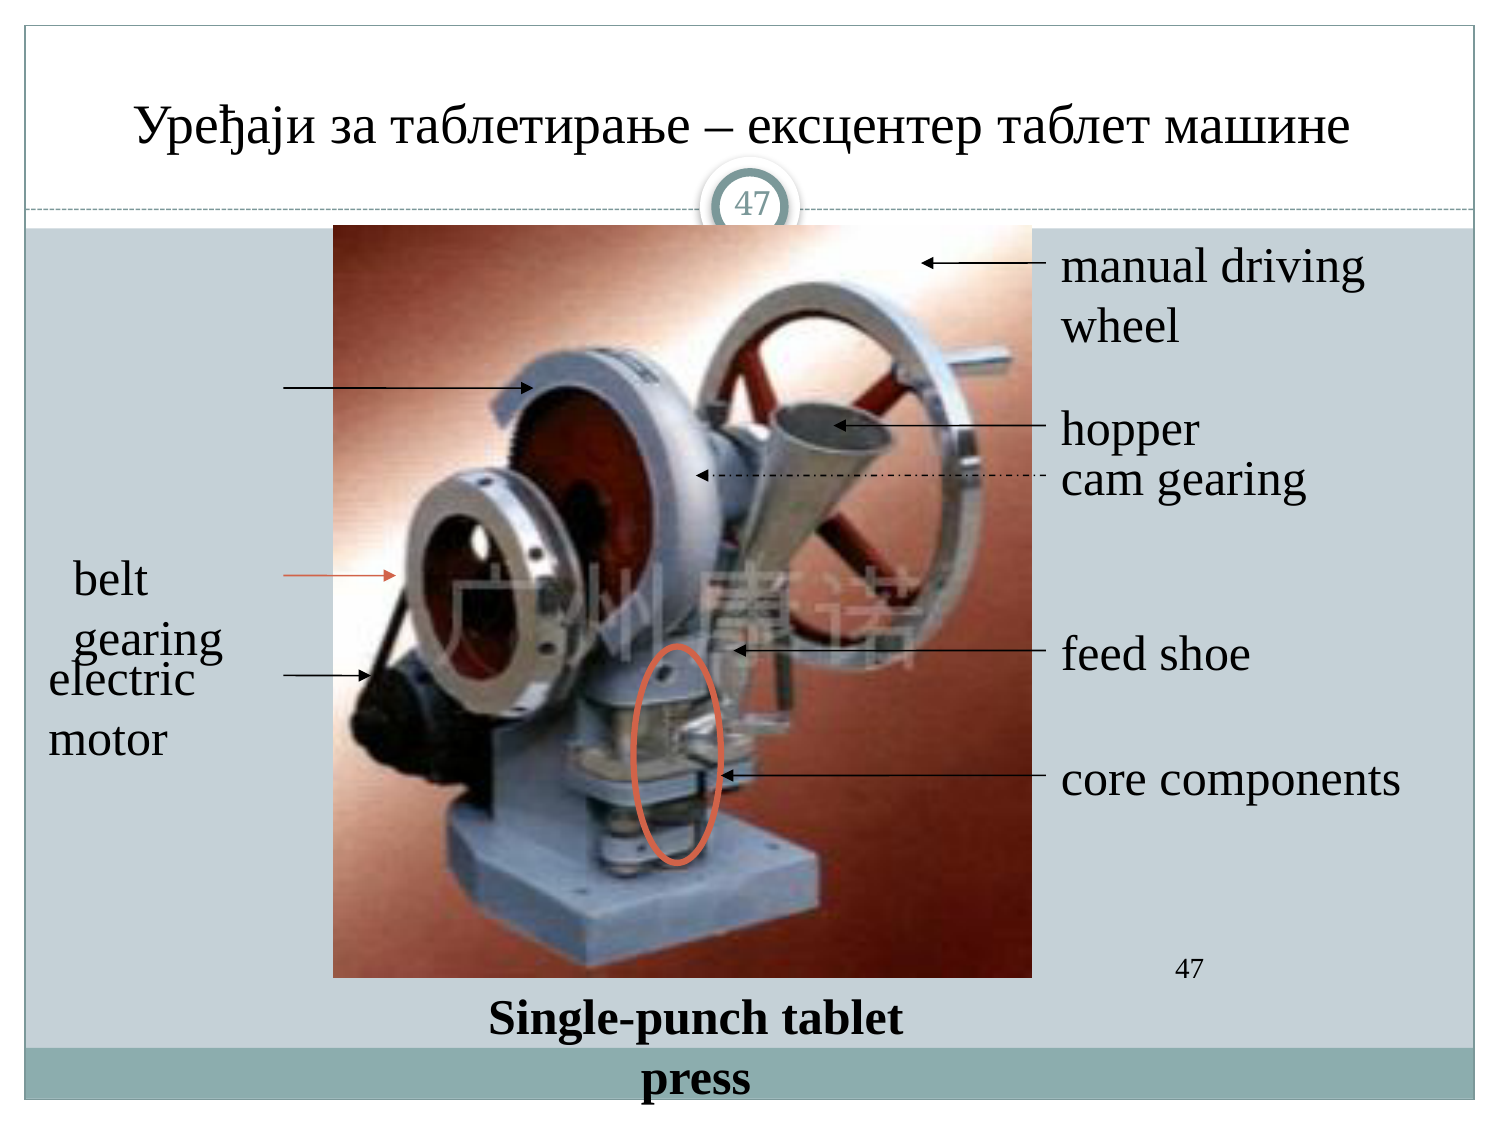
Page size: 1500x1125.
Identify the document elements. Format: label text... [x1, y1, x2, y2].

text_box belt gearing [58, 537, 296, 673]
text_box core components [1045, 737, 1459, 813]
text_box 47 [1038, 932, 1346, 1001]
title Уређаји за таблетирање – ексцентер таблет машине [49, 37, 1450, 162]
text_box feed shoe [1045, 612, 1459, 688]
text_box cam gearing [1045, 437, 1459, 513]
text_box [333, 225, 1032, 1102]
text_box electric motor [33, 637, 296, 773]
text_box manual driving wheel [1045, 225, 1459, 361]
text_box hopper [1045, 387, 1459, 437]
slide_number 47 [715, 168, 791, 222]
